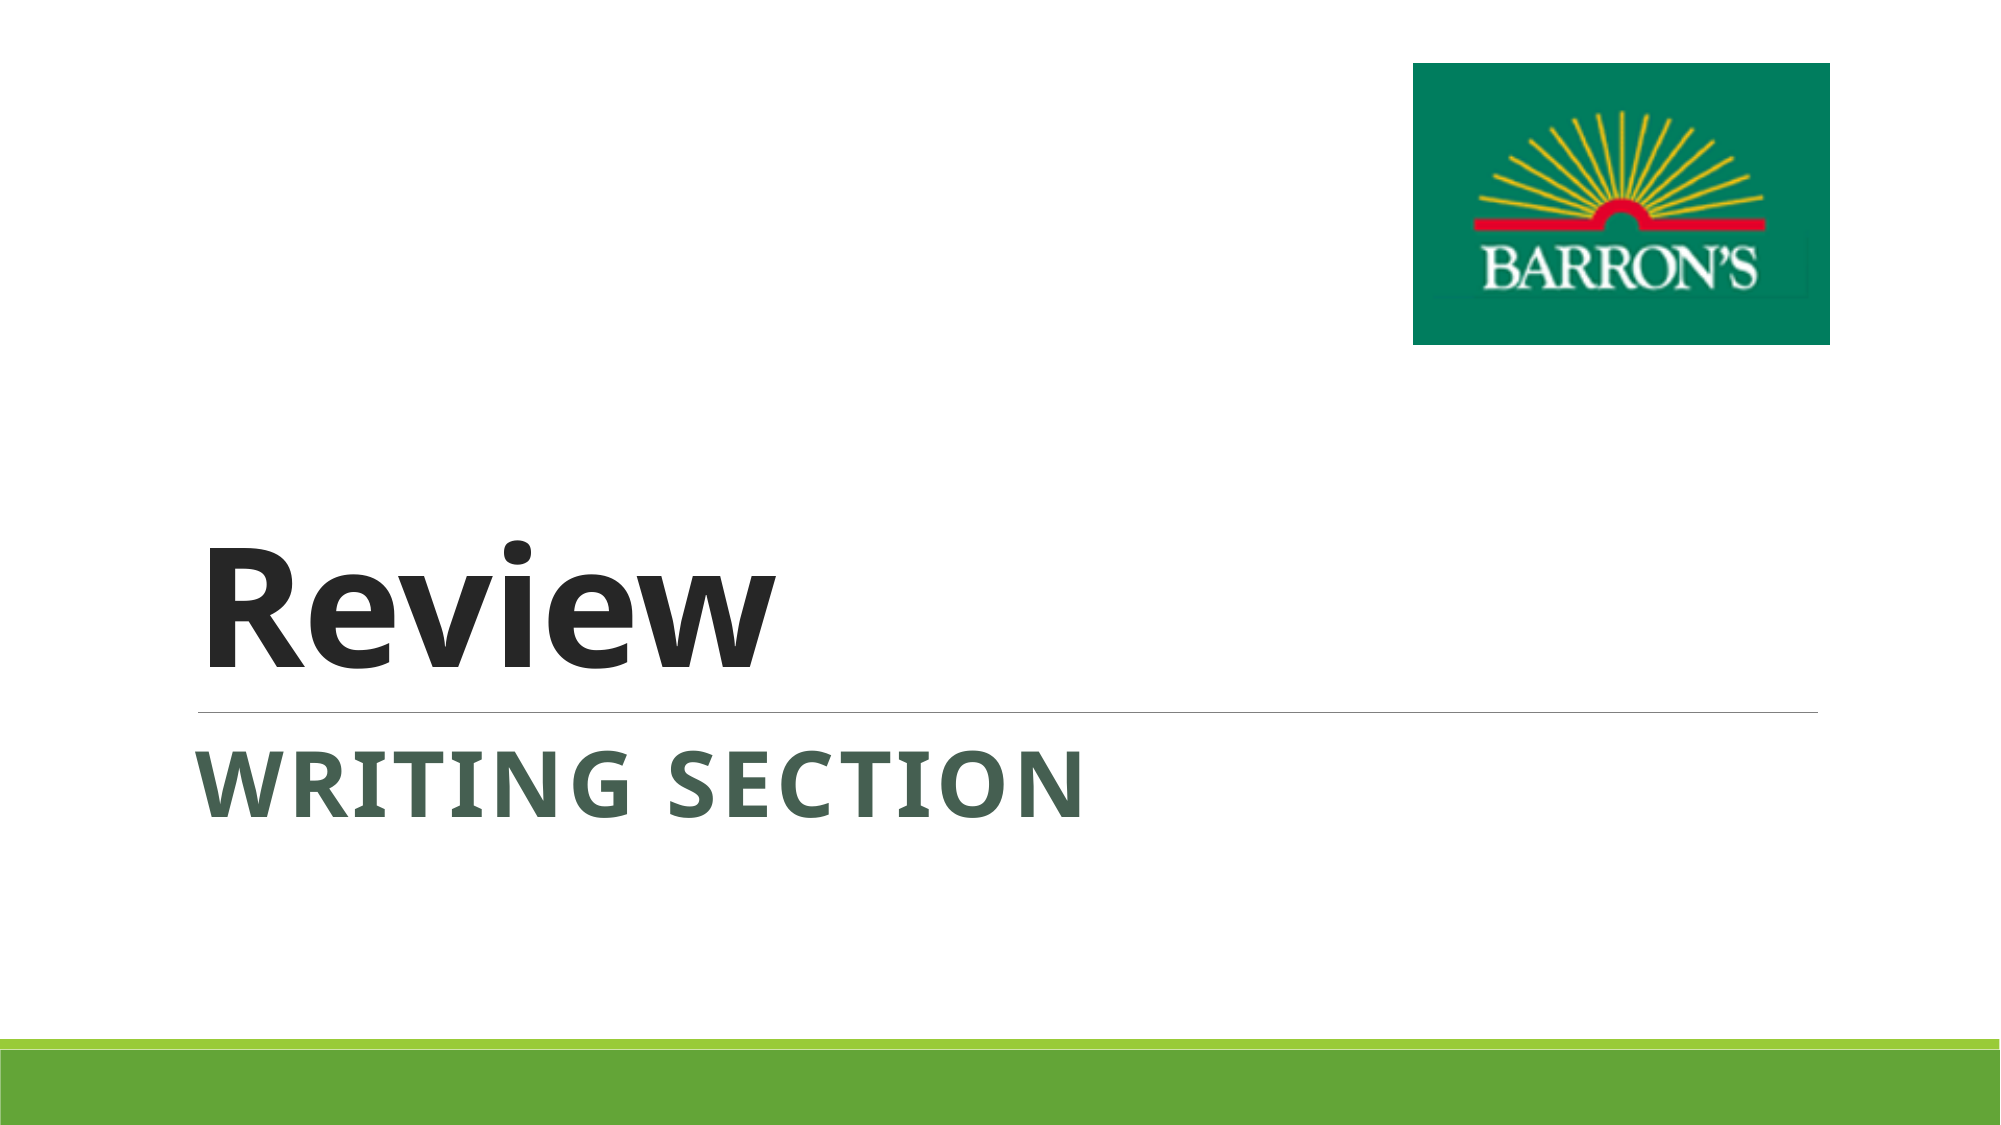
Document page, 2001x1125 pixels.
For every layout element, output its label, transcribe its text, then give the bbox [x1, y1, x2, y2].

picture [1412, 62, 1831, 346]
title Review [180, 124, 1830, 710]
subtitle Writing Section [180, 730, 1831, 919]
